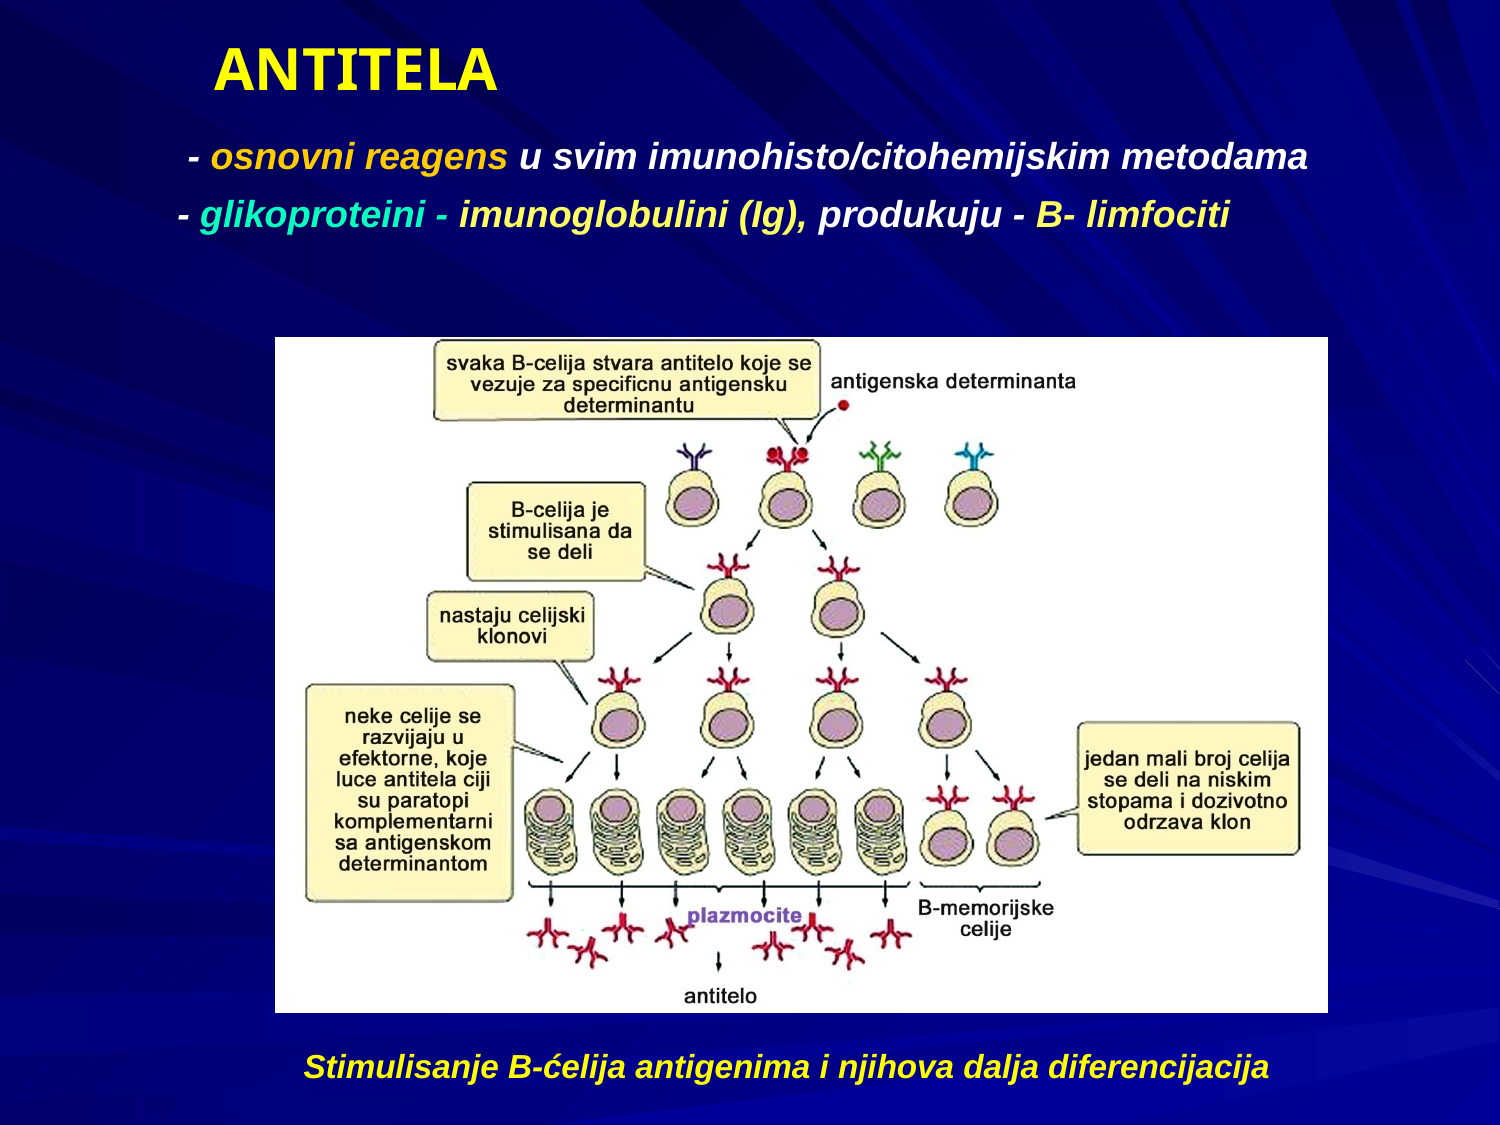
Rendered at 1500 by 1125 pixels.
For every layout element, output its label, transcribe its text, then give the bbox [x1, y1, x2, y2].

text_box ANTITELA [200, 24, 613, 110]
text_box - osnovni reagens u svim imunohisto/citohemijskim metodama - glikoproteini - imunoglobulini (Ig), produkuju - B- limfociti [162, 124, 1500, 243]
text_box Stimulisanje B-ćelija antigenima i njihova dalja diferencijacija [149, 1037, 1425, 1093]
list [274, 337, 1328, 1013]
